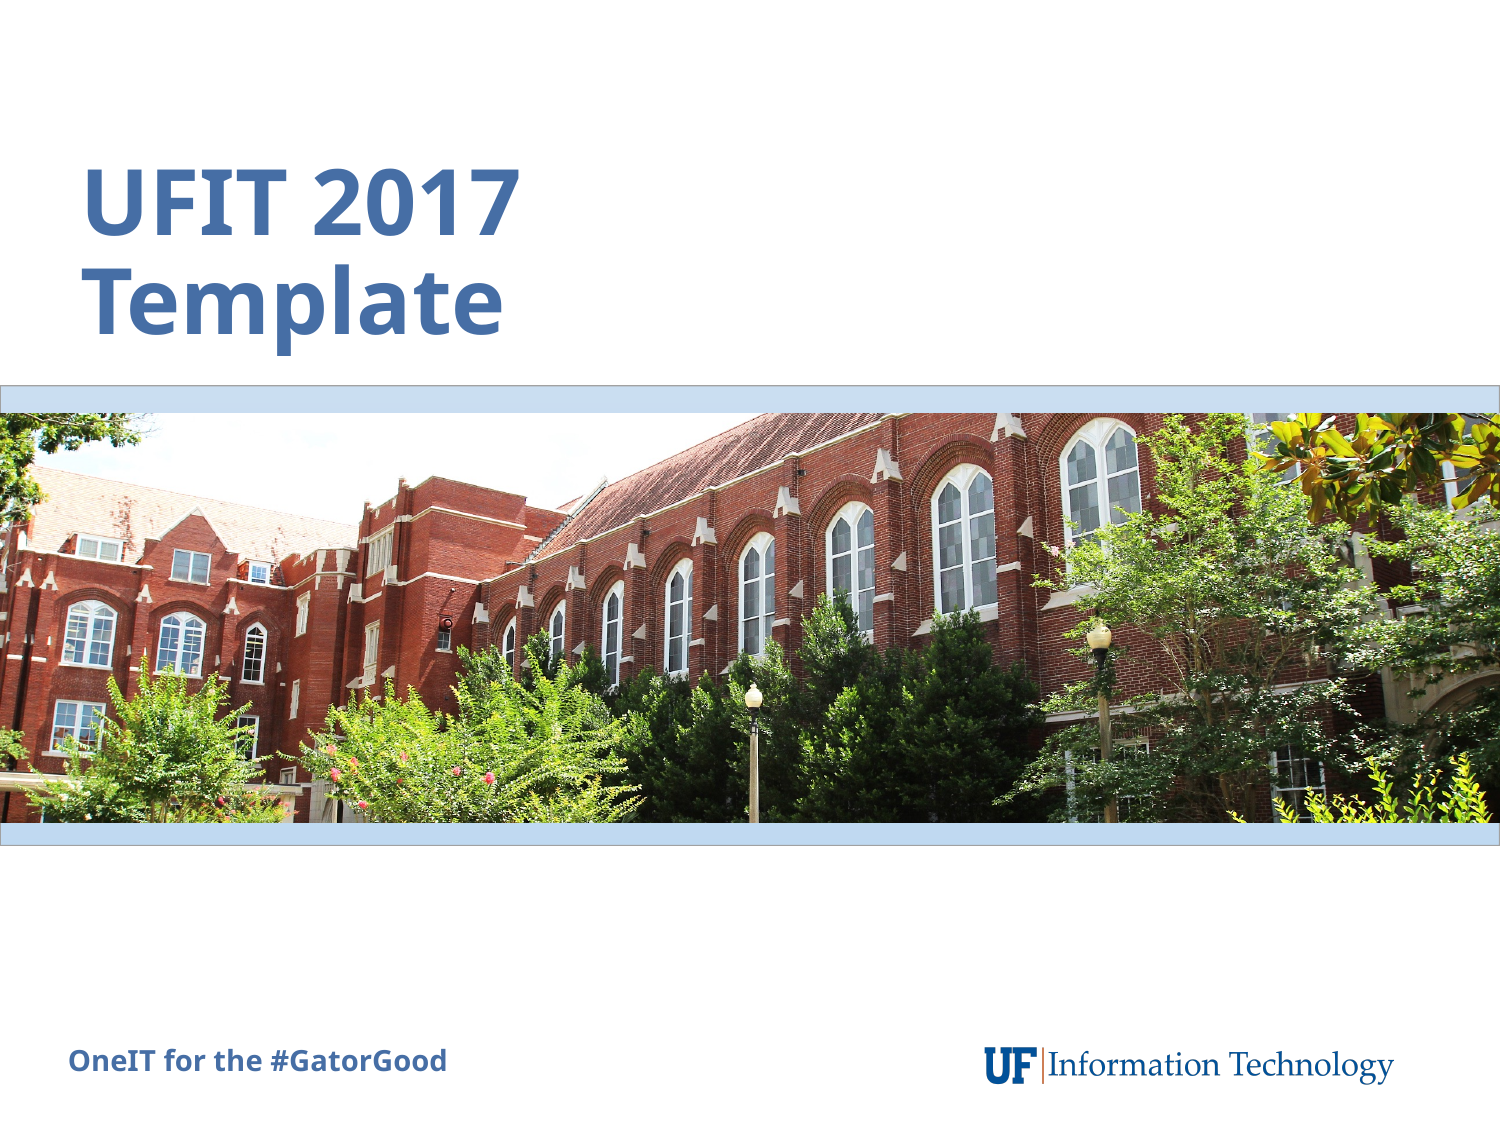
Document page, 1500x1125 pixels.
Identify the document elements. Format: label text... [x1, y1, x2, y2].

title UFIT 2017 Template [64, 137, 1424, 362]
picture [0, 413, 1500, 823]
